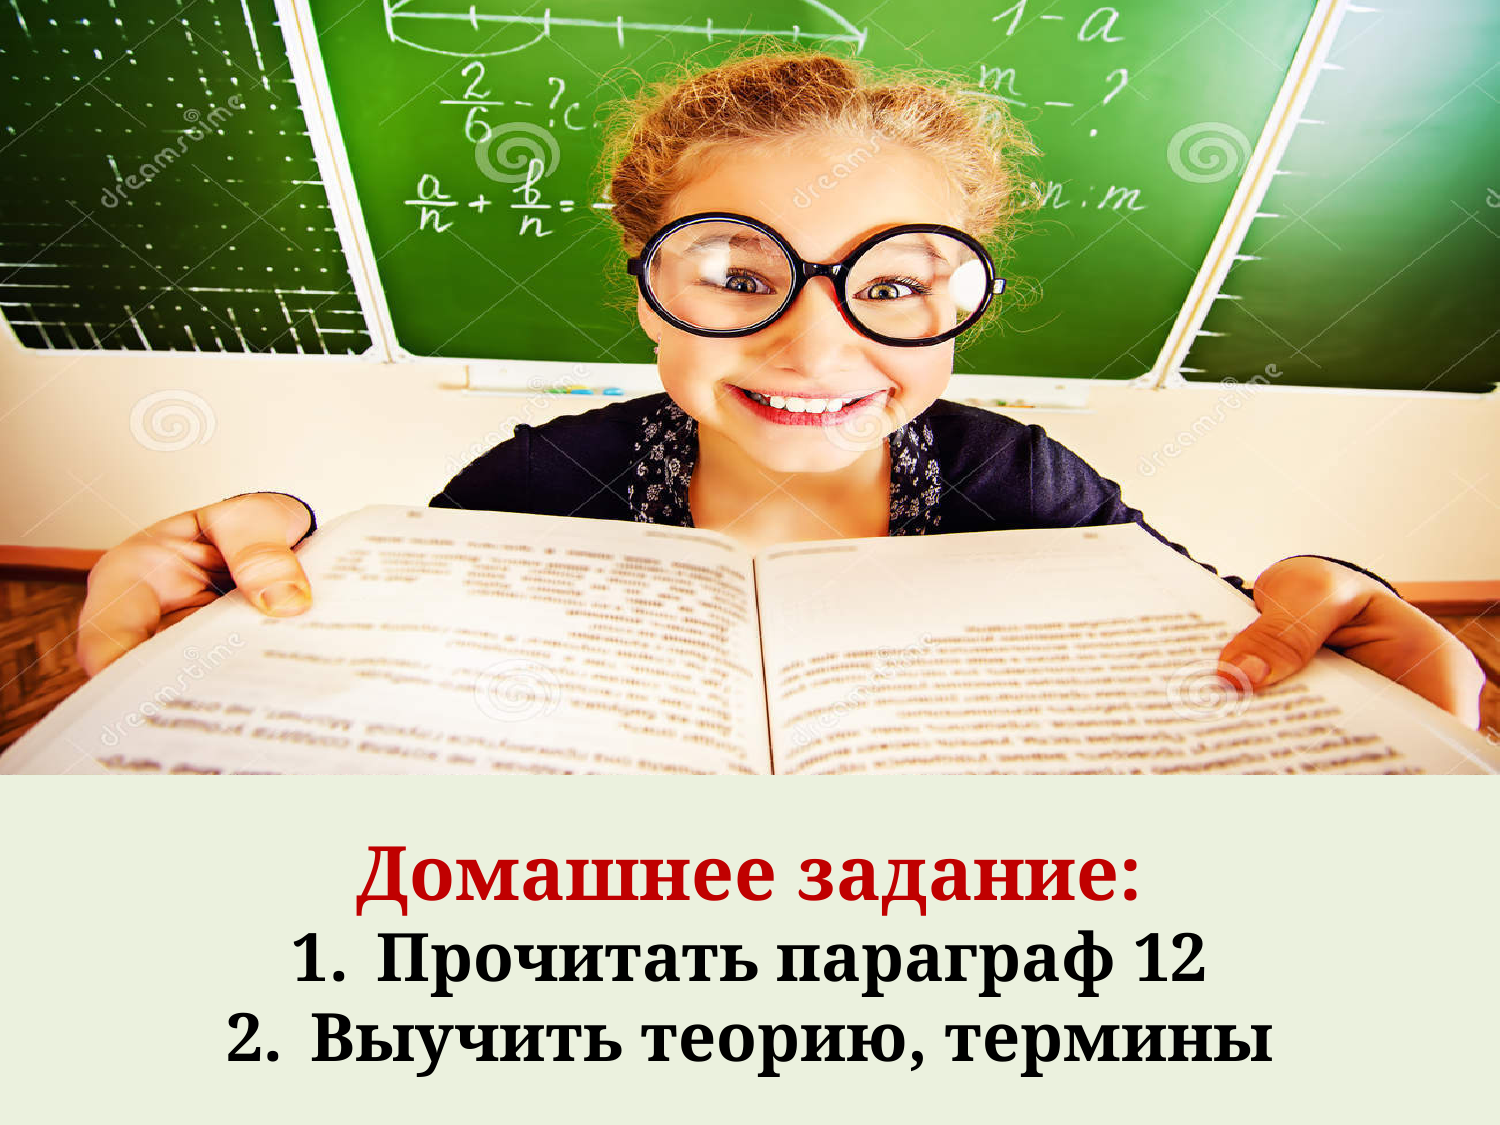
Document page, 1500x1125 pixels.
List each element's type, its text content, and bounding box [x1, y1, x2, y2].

picture [0, 0, 1500, 776]
text_box Домашнее задание: Прочитать параграф 12 Выучить теорию, термины [0, 783, 1500, 1125]
